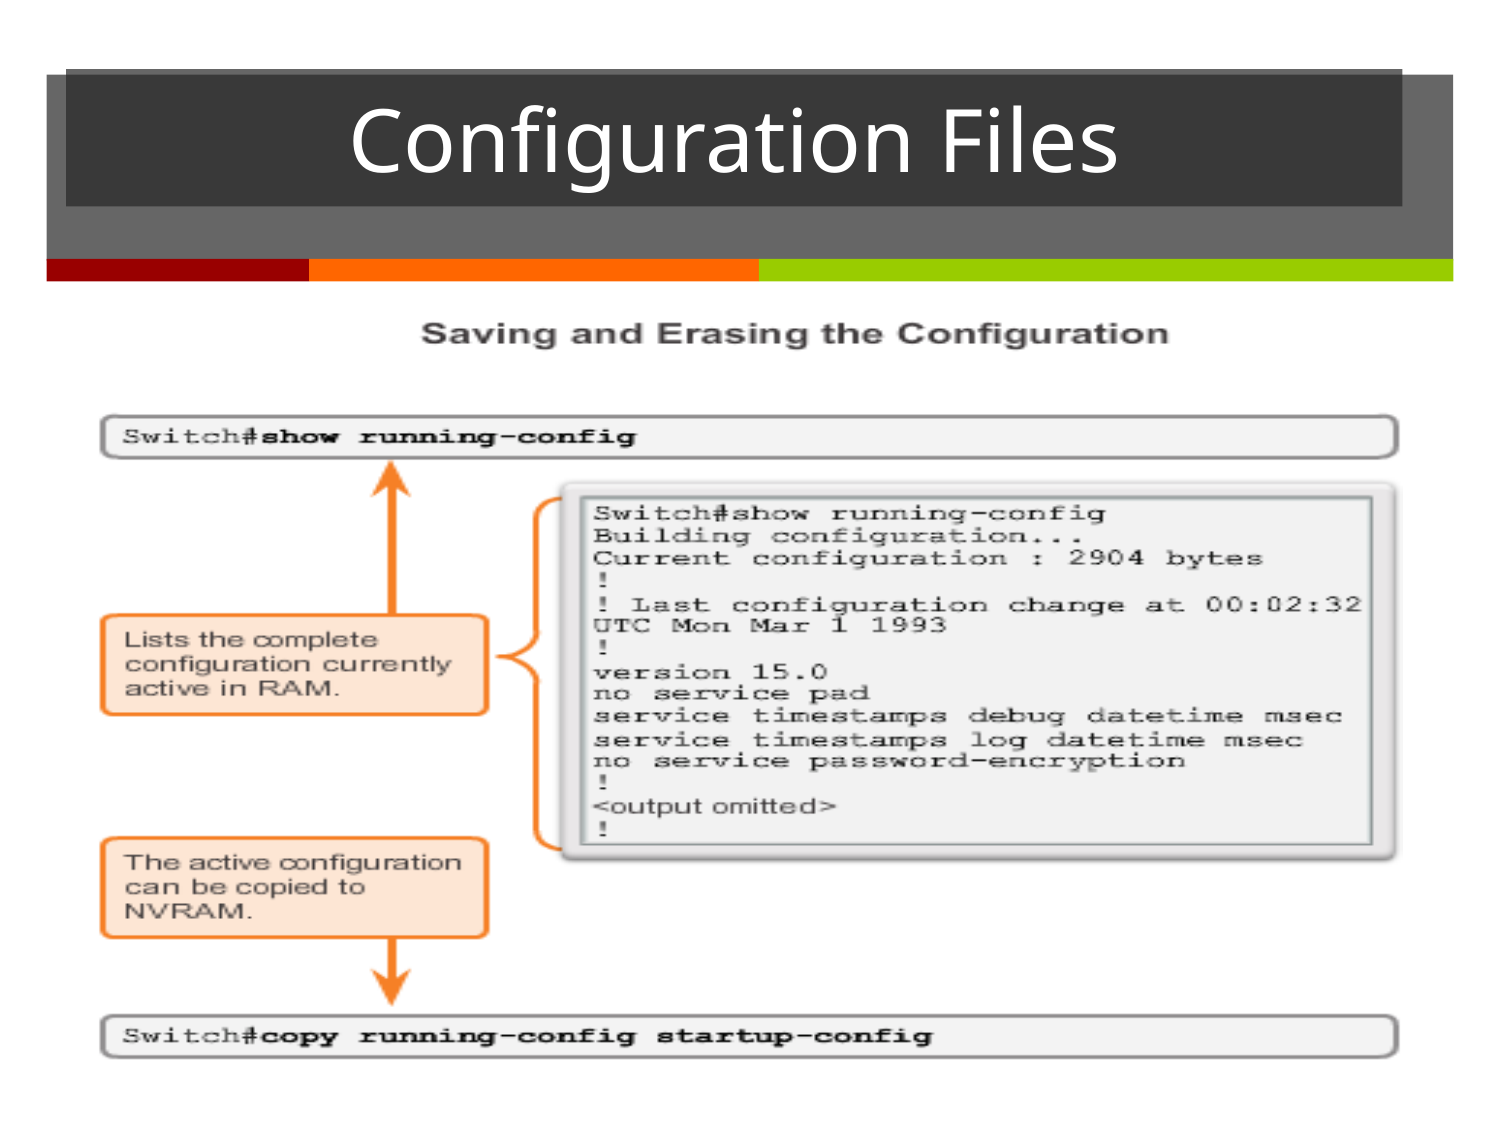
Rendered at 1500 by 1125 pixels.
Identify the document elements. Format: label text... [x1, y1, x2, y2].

picture [65, 313, 1403, 1081]
title Configuration Files [66, 69, 1403, 207]
